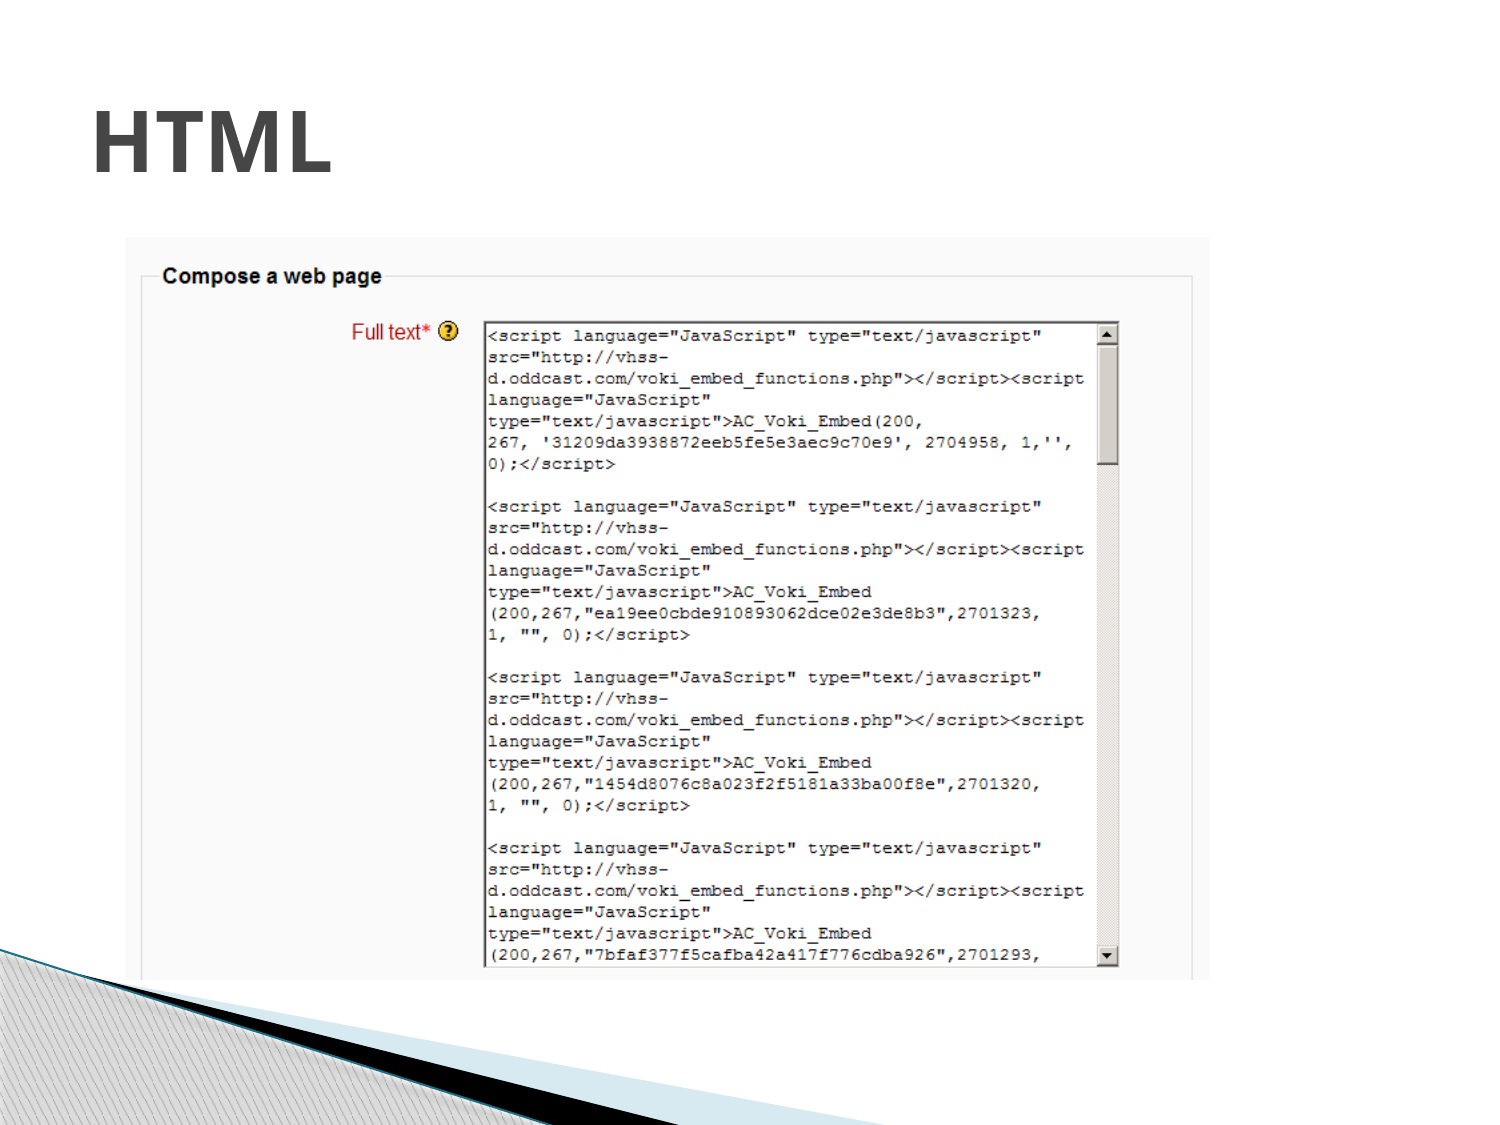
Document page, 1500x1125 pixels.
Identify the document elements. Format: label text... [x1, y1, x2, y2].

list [124, 237, 1209, 981]
title HTML [75, 45, 1425, 233]
